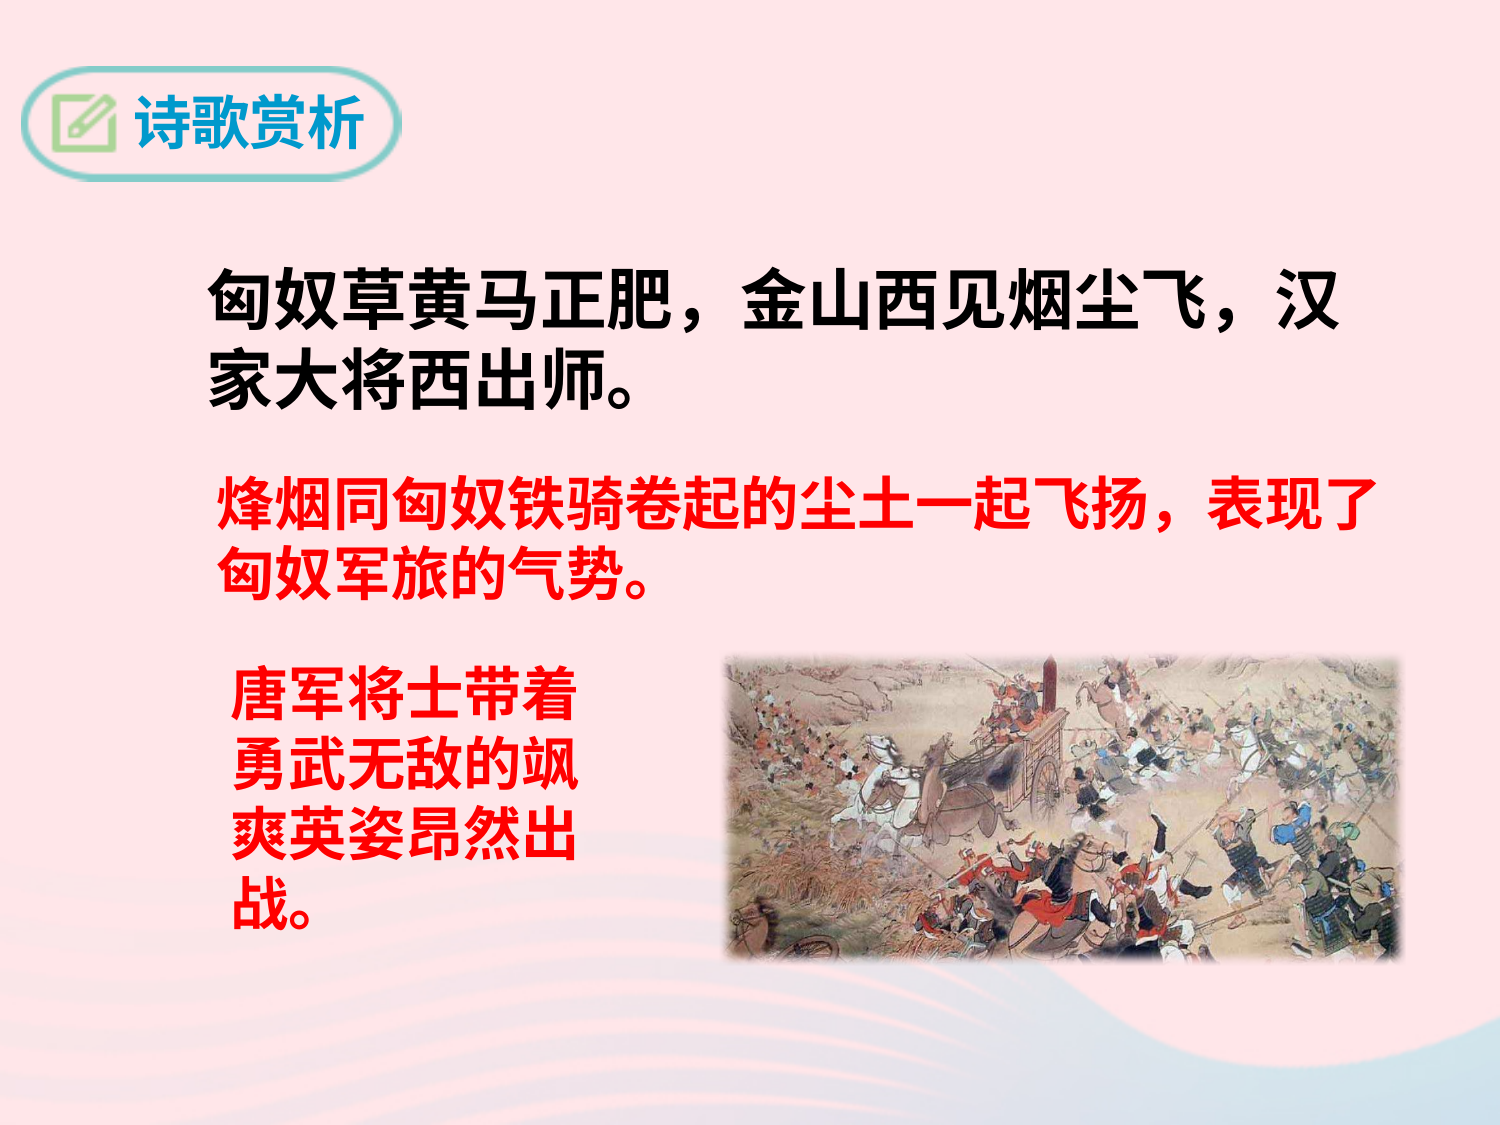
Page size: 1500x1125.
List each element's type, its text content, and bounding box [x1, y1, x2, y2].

text_box 唐军将士带着勇武无敌的飒爽英姿昂然出战。 [215, 649, 634, 945]
picture [0, 0, 1500, 1125]
text_box 匈奴草黄马正肥，金山西见烟尘飞，汉家大将西出师。 [191, 250, 1374, 426]
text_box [20, 66, 402, 182]
text_box 烽烟同匈奴铁骑卷起的尘土一起飞扬，表现了匈奴军旅的气势。 [201, 459, 1406, 615]
